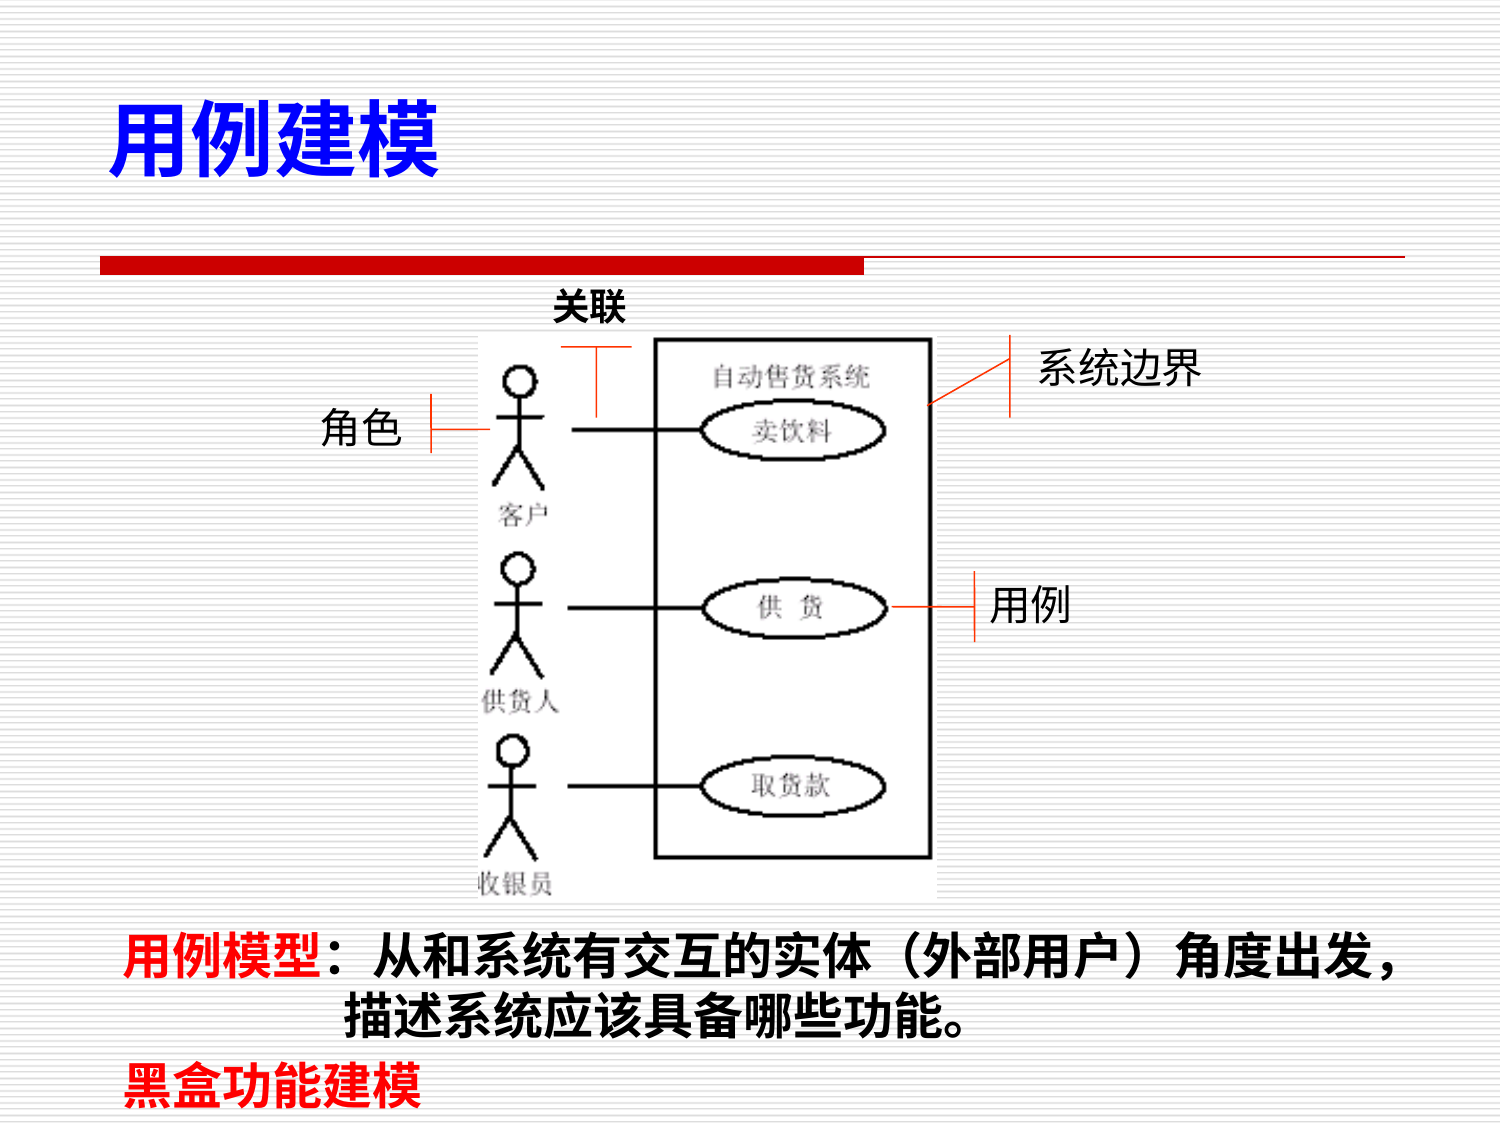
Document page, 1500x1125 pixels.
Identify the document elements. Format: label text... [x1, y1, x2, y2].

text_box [891, 570, 1125, 643]
text_box 用例模型：从和系统有交互的实体（外部用户）角度出发，描述系统应该具备哪些功能。 黑盒功能建模 [107, 916, 1467, 1125]
picture [0, 0, 1500, 1125]
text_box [537, 275, 704, 418]
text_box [926, 334, 1297, 418]
text_box 用例建模 [92, 67, 1368, 206]
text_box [304, 393, 491, 460]
